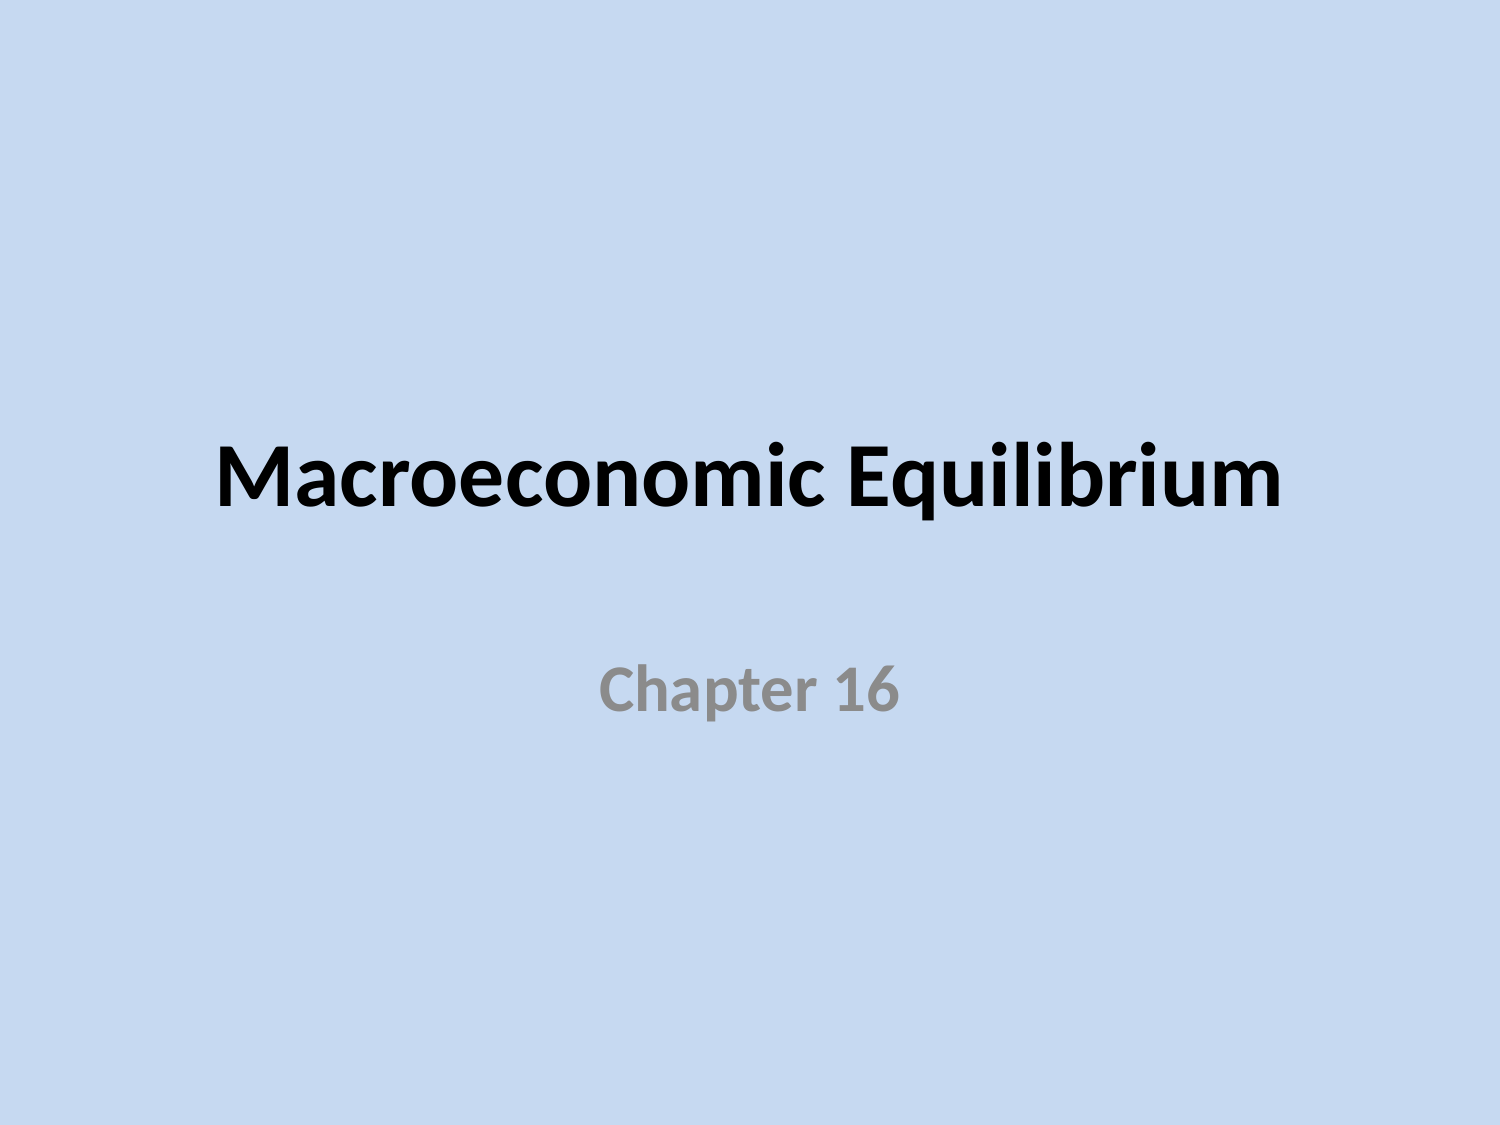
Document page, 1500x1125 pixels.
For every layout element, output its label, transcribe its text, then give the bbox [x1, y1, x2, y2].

subtitle Chapter 16 [225, 637, 1275, 925]
title Macroeconomic Equilibrium [112, 349, 1388, 591]
